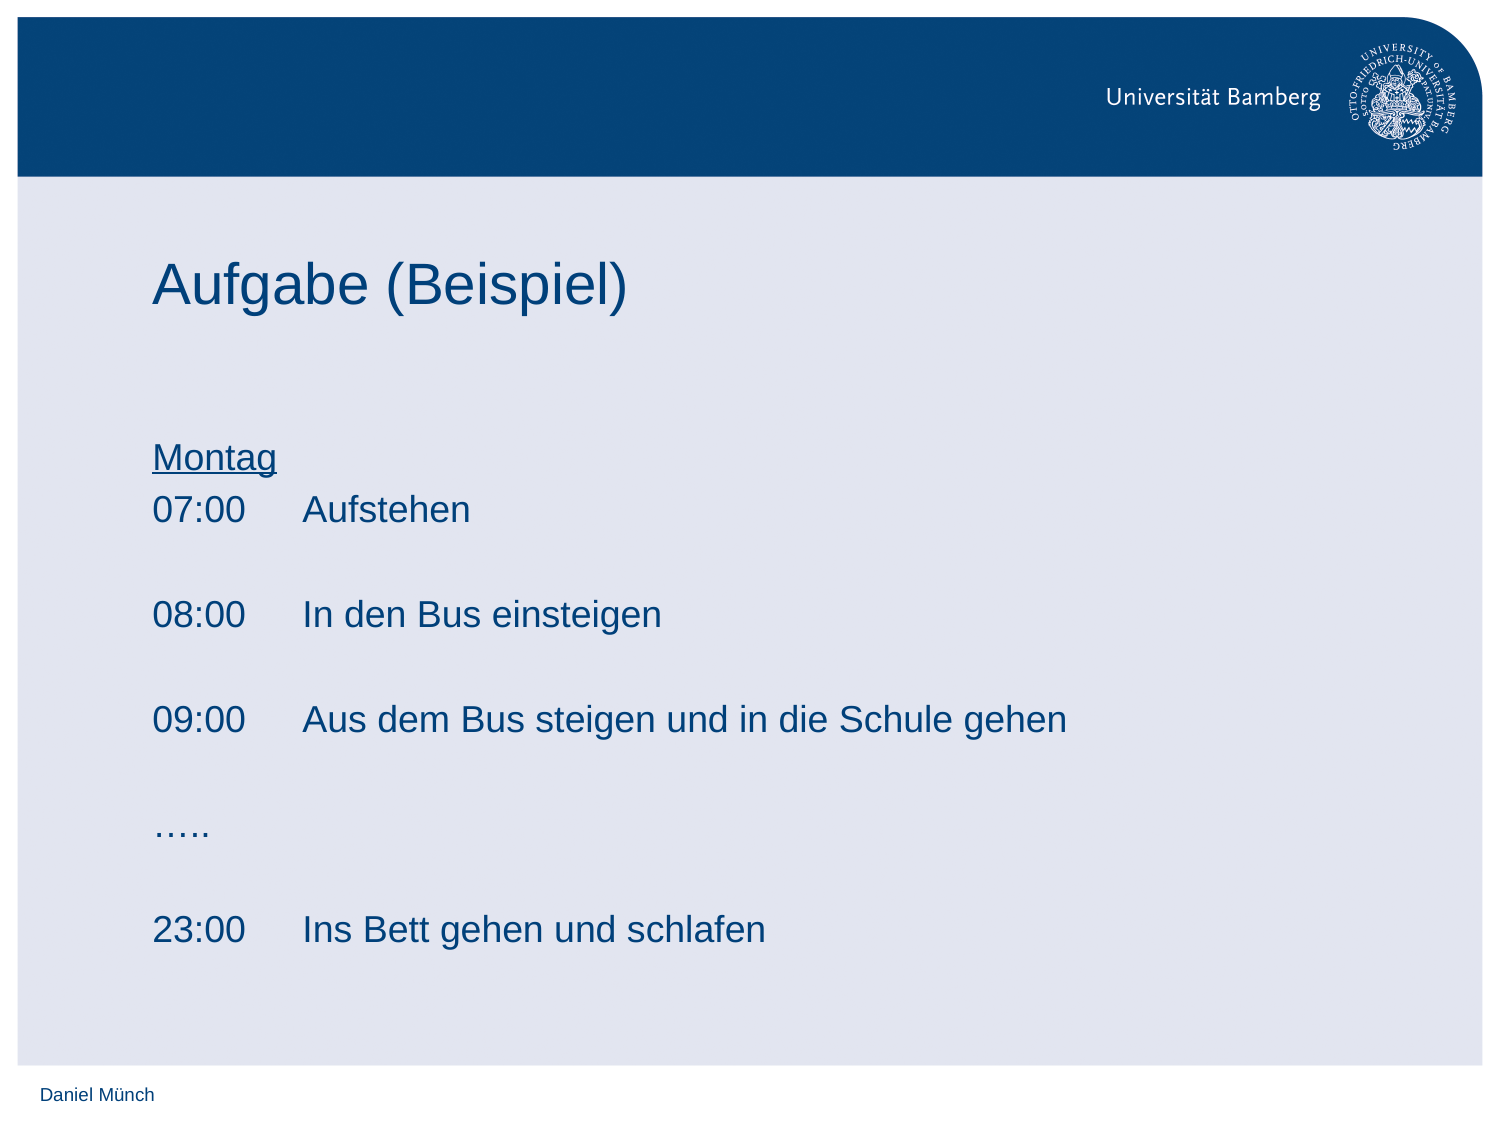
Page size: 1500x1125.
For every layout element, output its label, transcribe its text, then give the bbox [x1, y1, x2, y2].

title Aufgabe (Beispiel) [137, 187, 1363, 375]
picture [0, 0, 1500, 1125]
list Montag 07:00 Aufstehen 08:00 In den Bus einsteigen 09:00 Aus dem Bus steigen und in die Schule gehen ….. 23:00 Ins Bett gehen und schlafen [137, 425, 1363, 1008]
